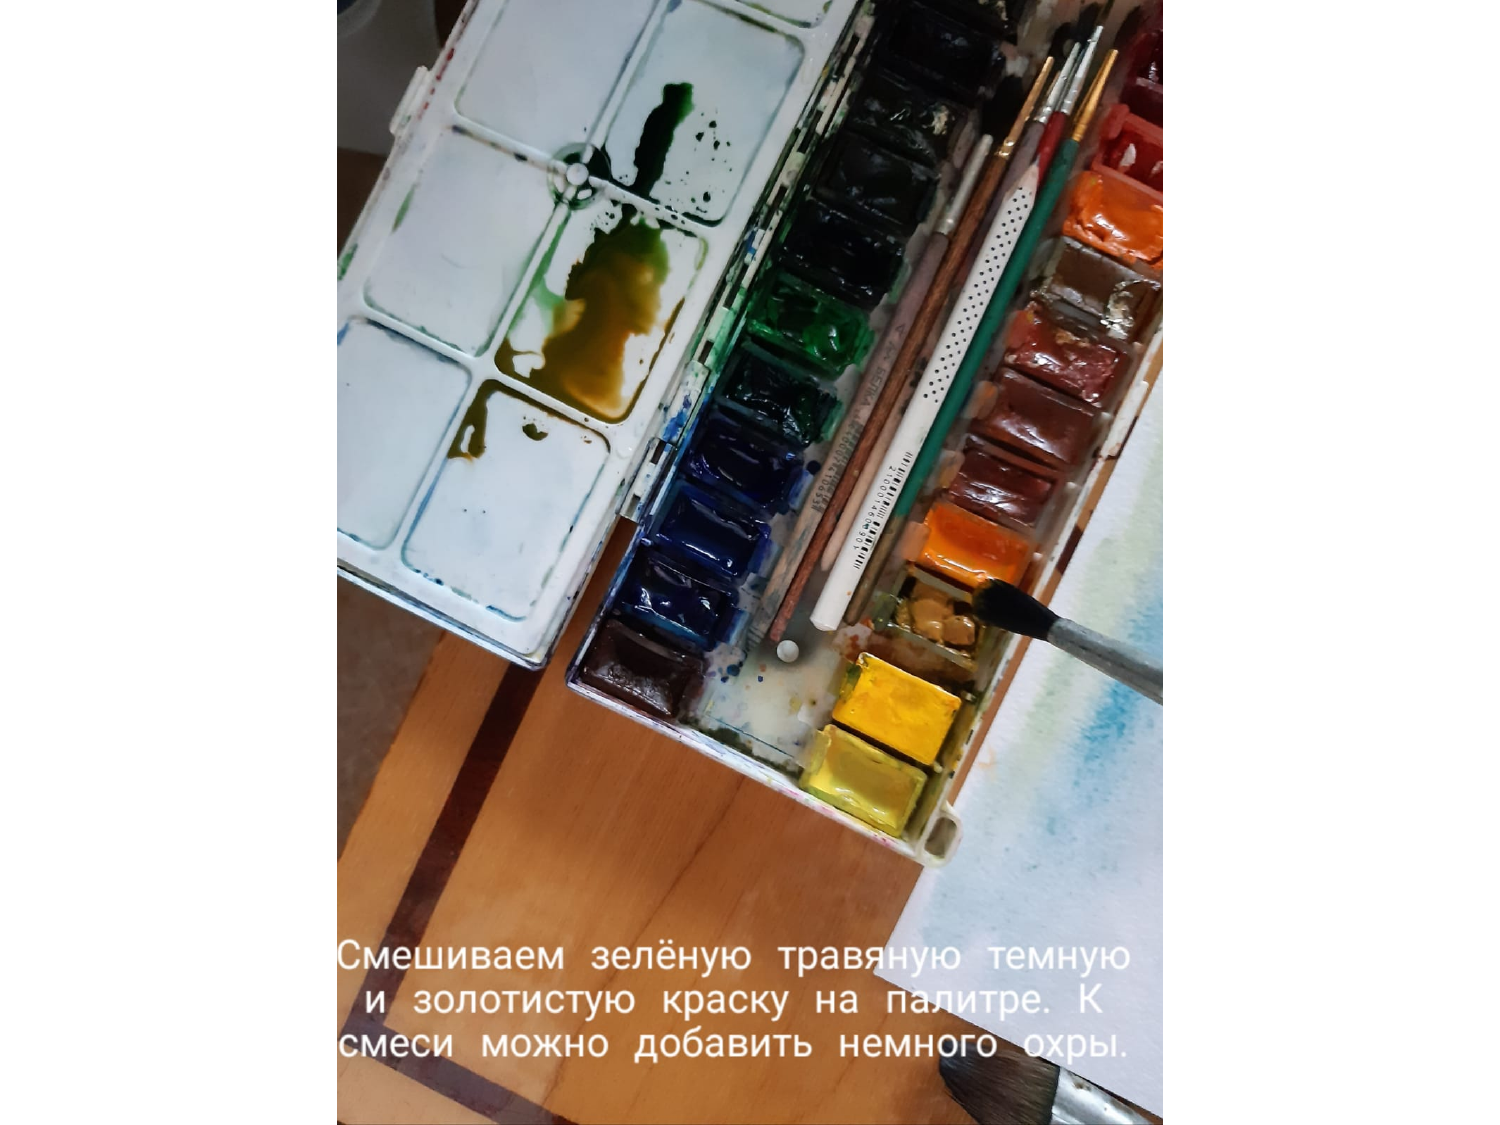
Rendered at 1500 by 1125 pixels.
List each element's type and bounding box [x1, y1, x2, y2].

picture [337, 0, 1163, 1125]
